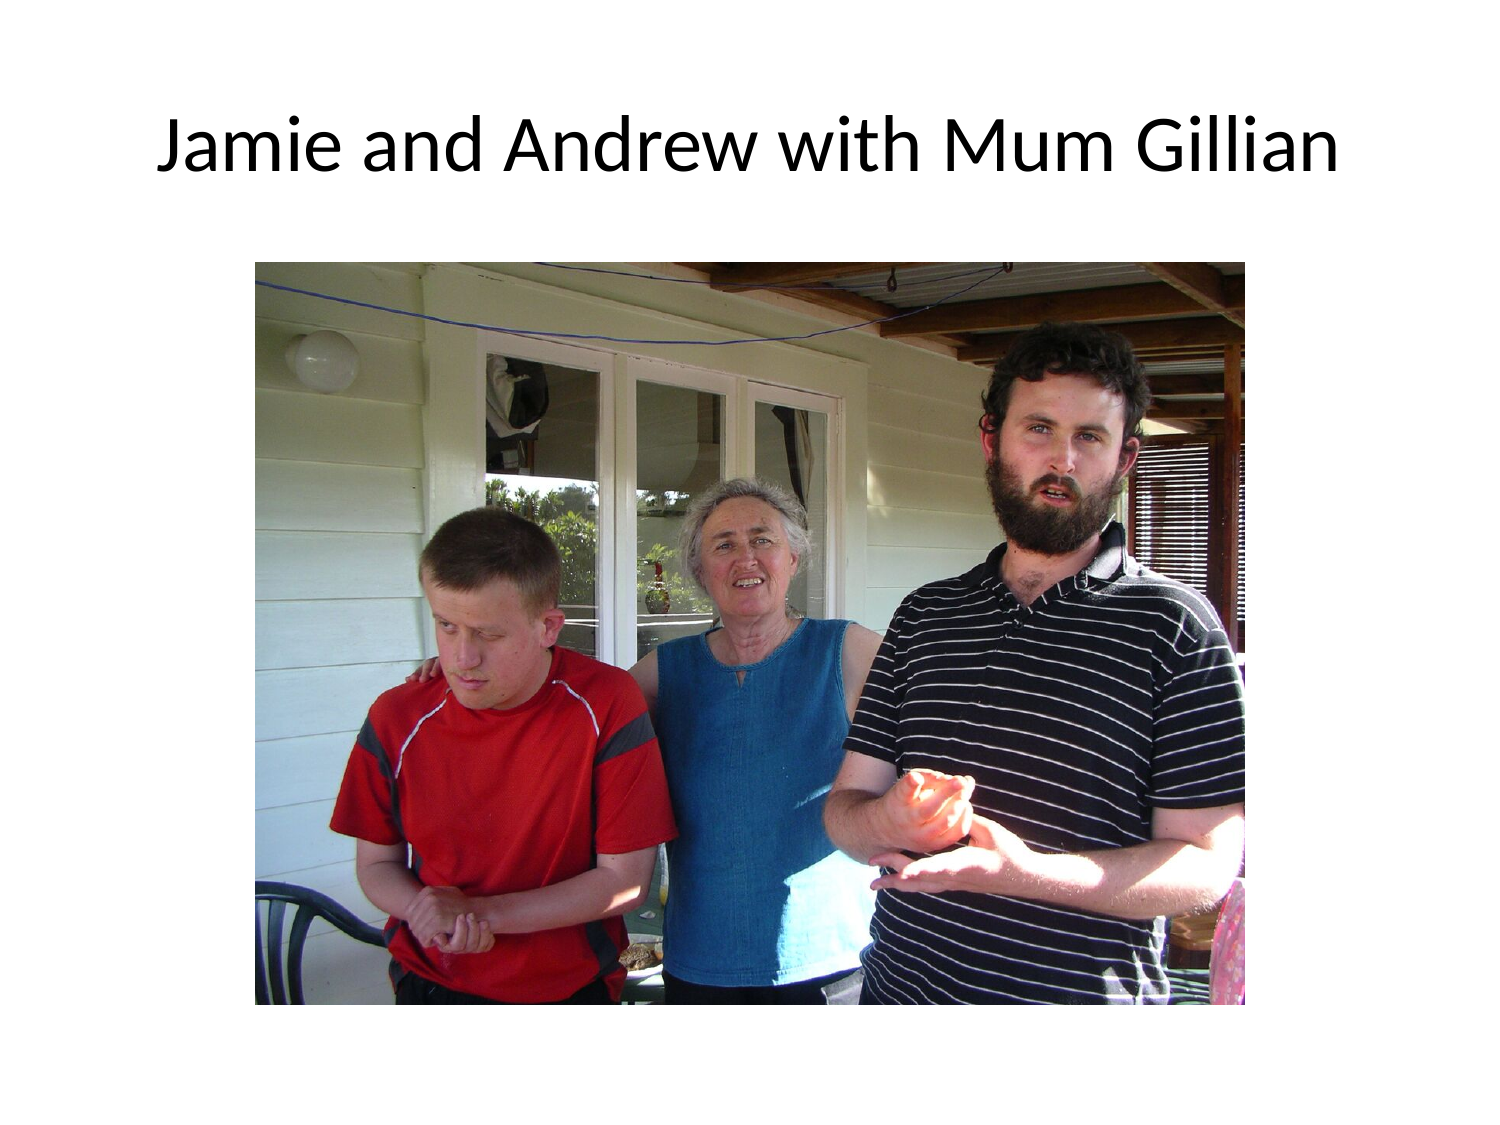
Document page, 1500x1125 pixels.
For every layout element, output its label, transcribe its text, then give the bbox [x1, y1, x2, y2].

title Jamie and Andrew with Mum Gillian [75, 45, 1425, 233]
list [254, 262, 1246, 1006]
